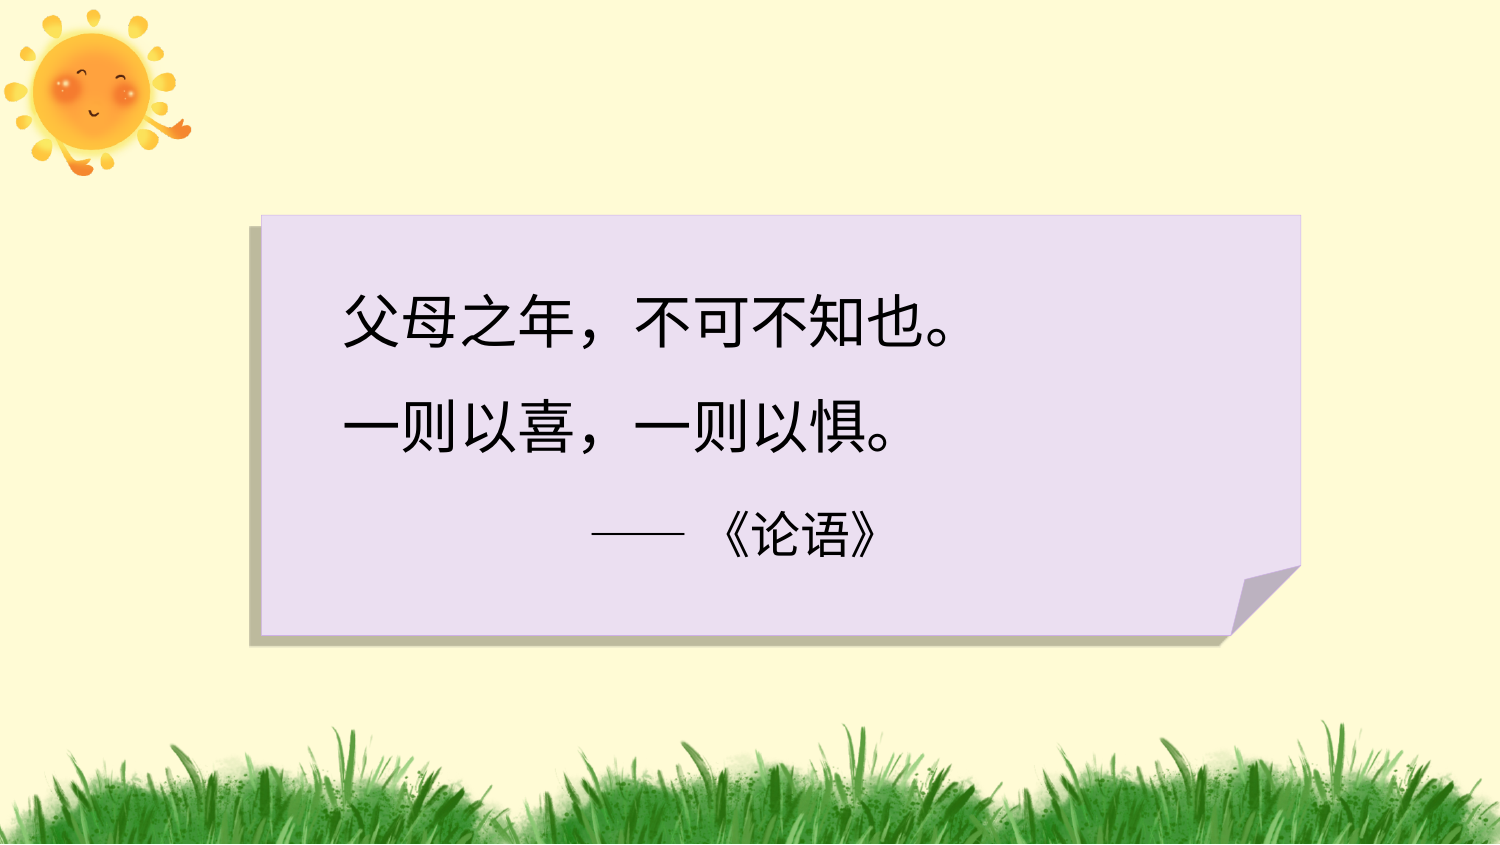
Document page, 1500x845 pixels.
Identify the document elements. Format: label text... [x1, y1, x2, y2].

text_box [0, 497, 1500, 844]
picture [0, 0, 220, 215]
text_box 父母之年，不可不知也。 一则以喜，一则以惧。 ——《论语》 [259, 213, 1303, 497]
